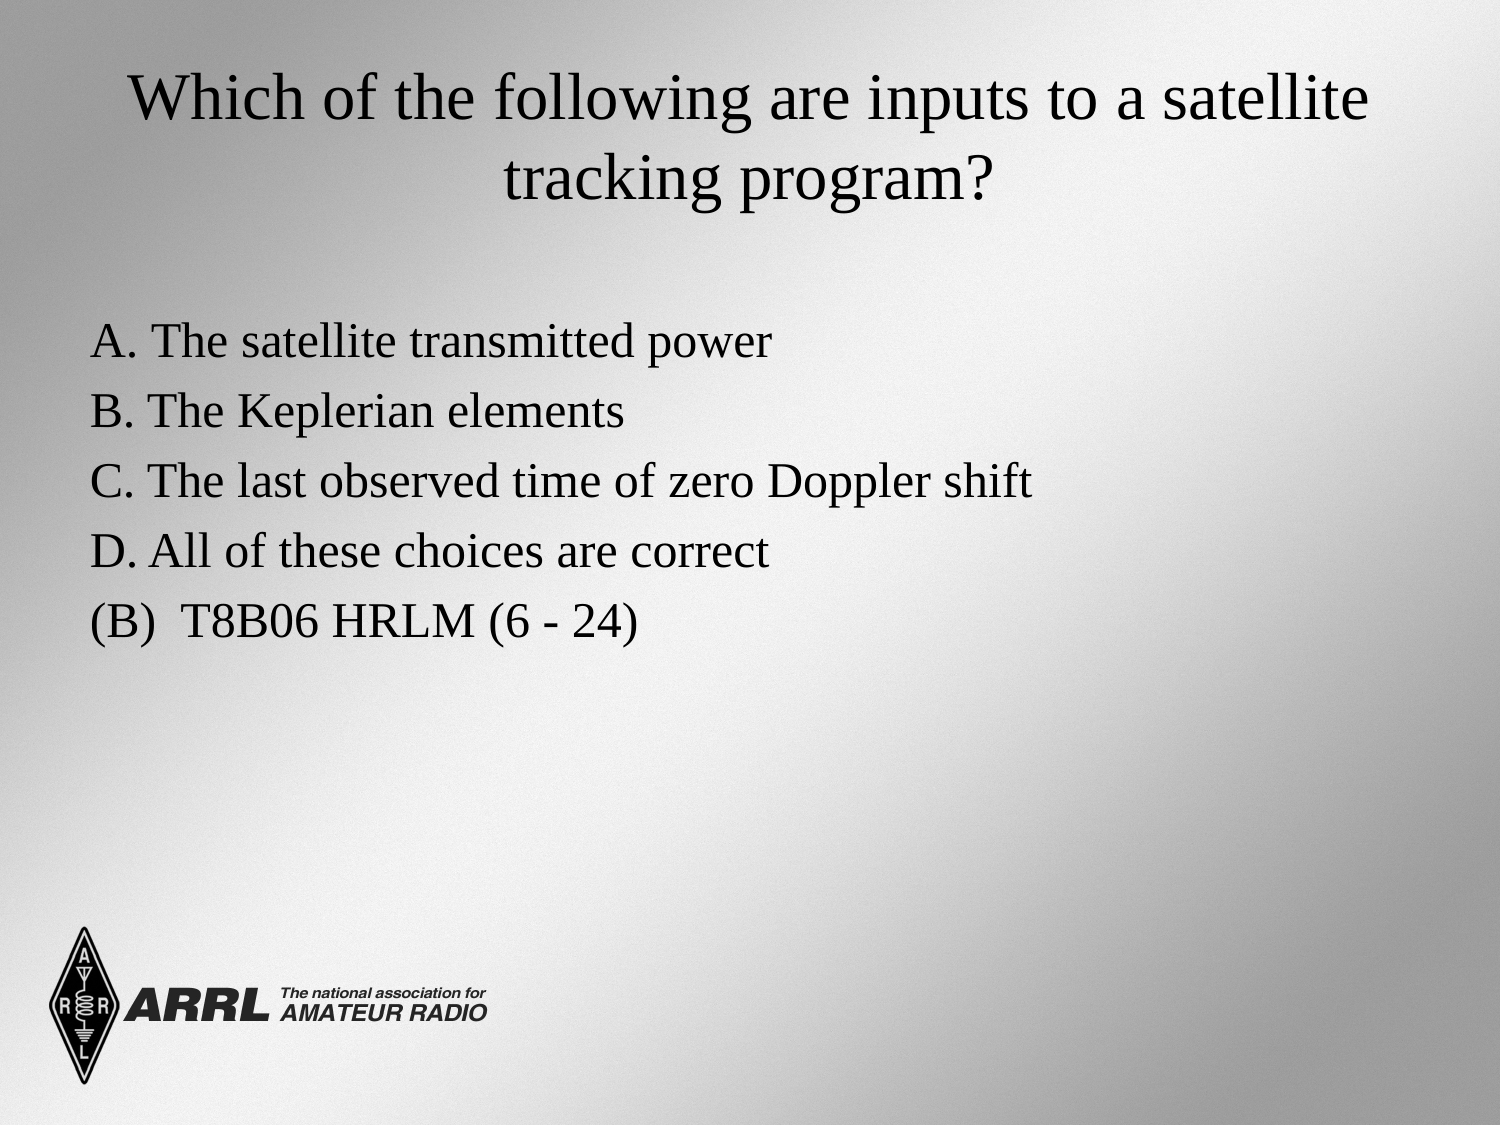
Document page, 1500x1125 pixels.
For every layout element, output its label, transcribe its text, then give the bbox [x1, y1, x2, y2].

list A. The satellite transmitted power B. The Keplerian elements C. The last observed time of zero Doppler shift D. All of these choices are correct (B) T8B06 HRLM (6 - 24) [75, 299, 1425, 1005]
picture [0, 0, 1500, 1125]
title Which of the following are inputs to a satellite tracking program? [75, 45, 1425, 233]
